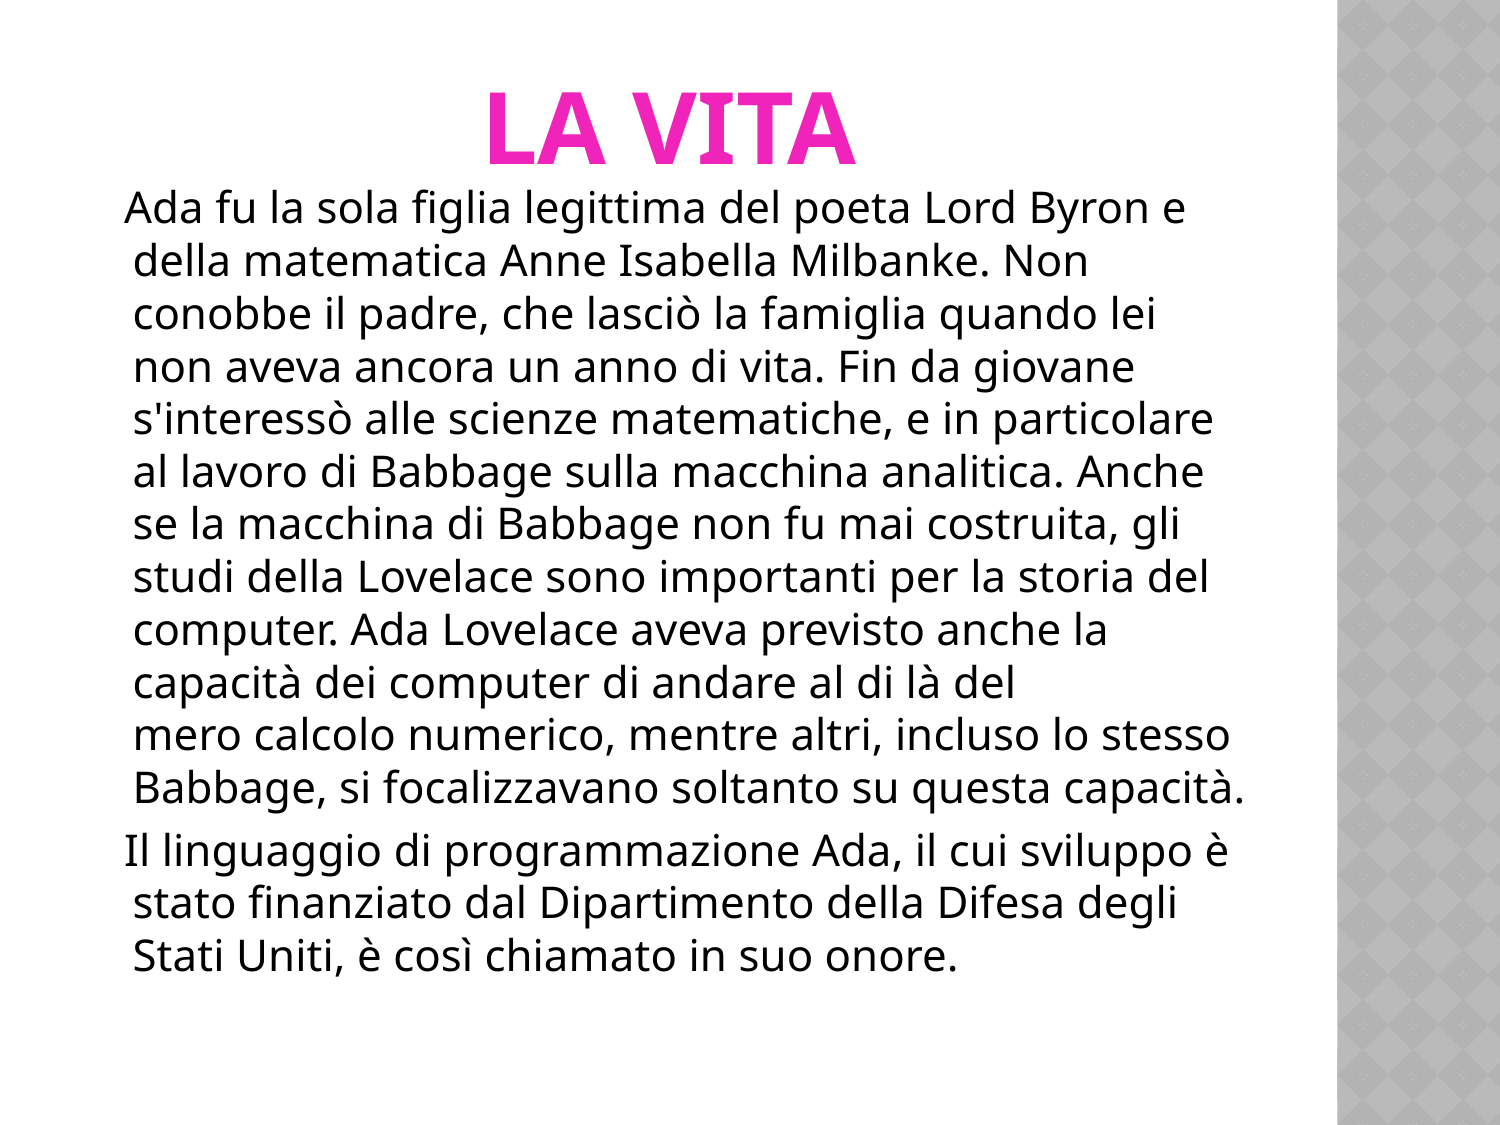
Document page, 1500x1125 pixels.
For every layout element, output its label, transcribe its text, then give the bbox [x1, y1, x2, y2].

title La vita [75, 0, 1263, 172]
list Ada fu la sola figlia legittima del poeta Lord Byron e della matematica Anne Isabella Milbanke. Non conobbe il padre, che lasciò la famiglia quando lei non aveva ancora un anno di vita. Fin da giovane s'interessò alle scienze matematiche, e in particolare al lavoro di Babbage sulla macchina analitica. Anche se la macchina di Babbage non fu mai costruita, gli studi della Lovelace sono importanti per la storia del computer. Ada Lovelace aveva previsto anche la capacità dei computer di andare al di là del mero calcolo numerico, mentre altri, incluso lo stesso Babbage, si focalizzavano soltanto su questa capacità. Il linguaggio di programmazione Ada, il cui sviluppo è stato finanziato dal Dipartimento della Difesa degli Stati Uniti, è così chiamato in suo onore. [75, 172, 1263, 1012]
